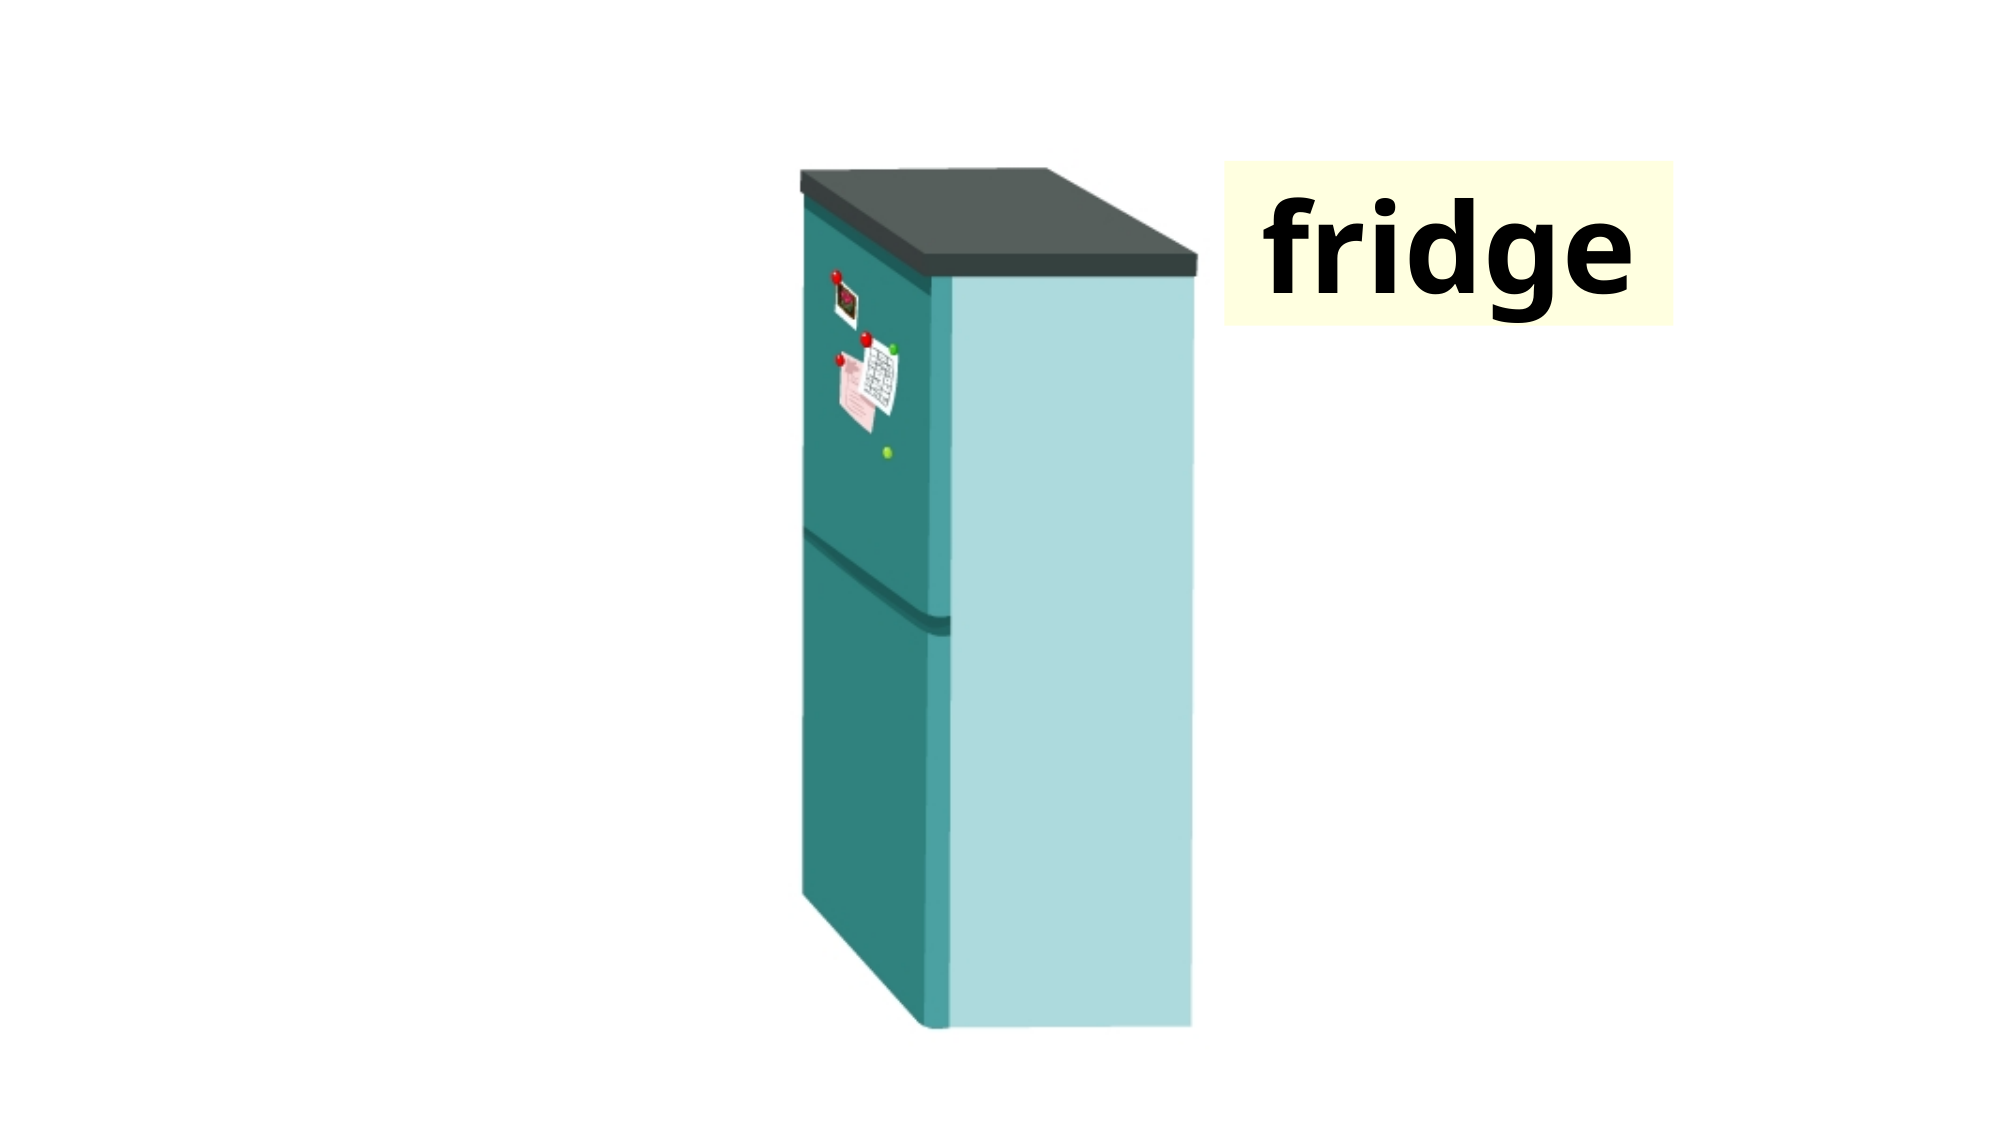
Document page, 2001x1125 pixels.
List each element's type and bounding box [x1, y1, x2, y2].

picture [249, 0, 1750, 1125]
